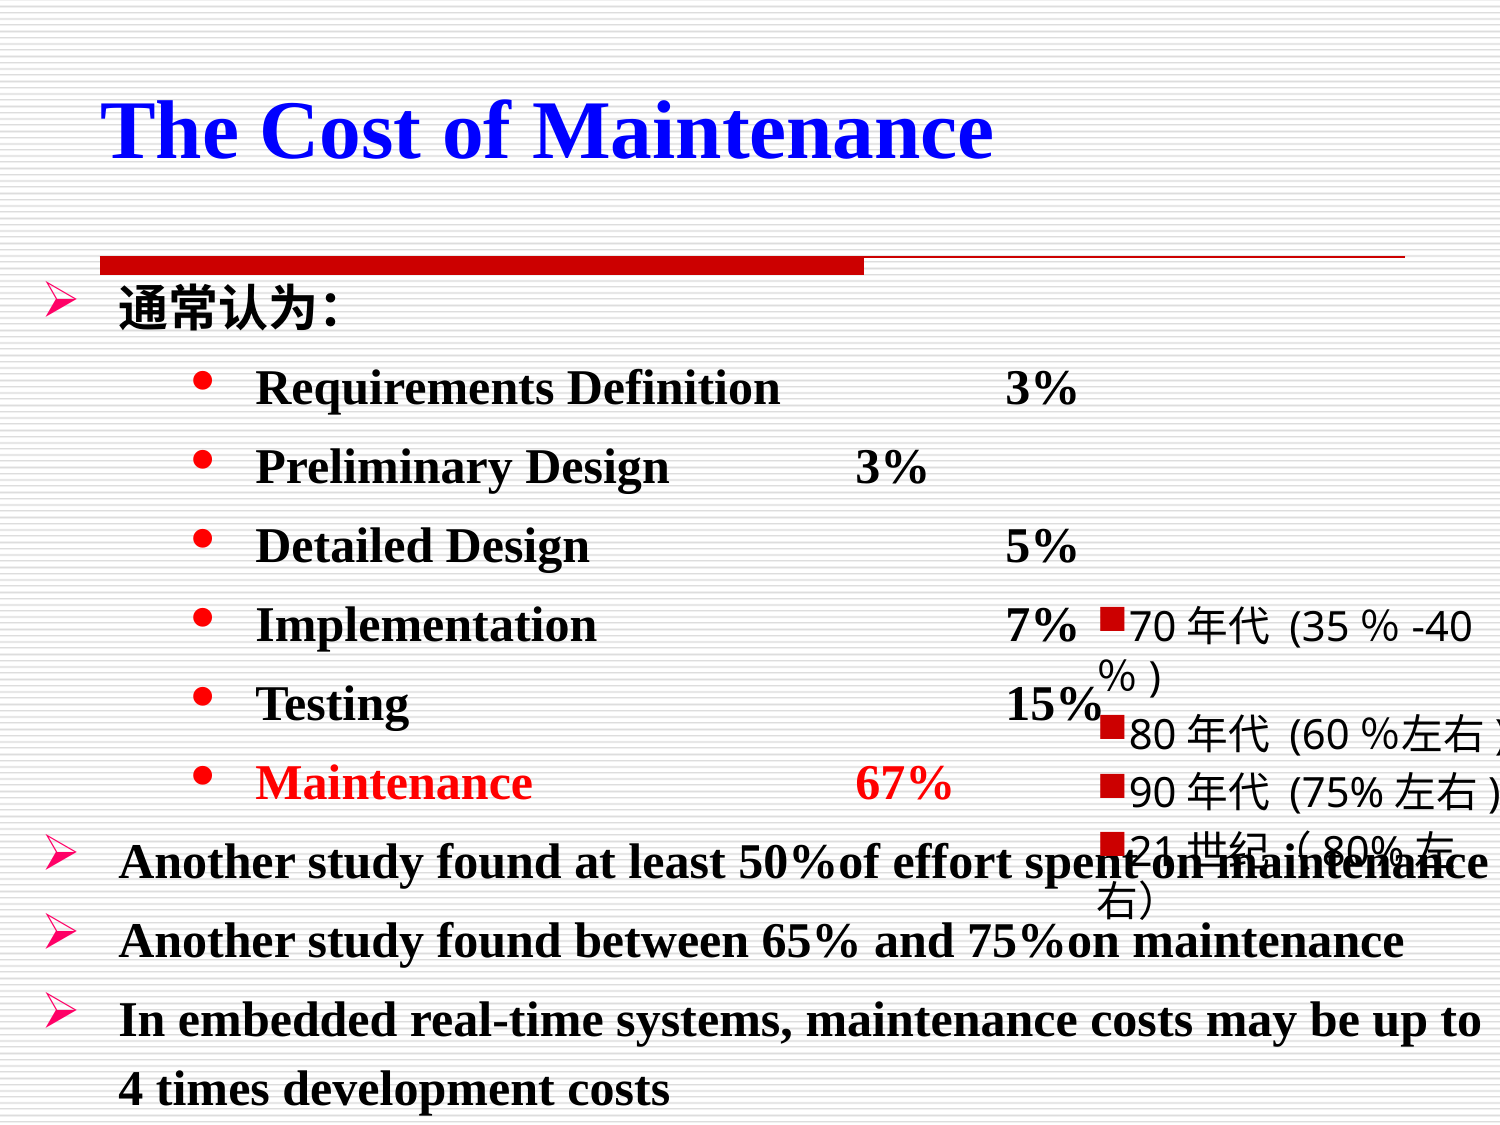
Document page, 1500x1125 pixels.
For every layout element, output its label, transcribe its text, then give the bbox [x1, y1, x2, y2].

text_box 70年代 (35％-40％) 80年代 (60％左右) 90年代 (75%左右) 21世纪（80%左右） [1082, 592, 1500, 851]
text_box 通常认为： Requirements Definition 3% Preliminary Design 3% Detailed Design 5% Implementation 7% Testing 15% Maintenance 67% Another study found at least 50%of effort spent on maintenance Another study found between 65% and 75%on maintenance In embedded real-time systems, maintenance costs may be up to 4 times development costs [26, 259, 1500, 1111]
picture [0, 0, 1500, 1125]
text_box The Cost of Maintenance [85, 75, 1261, 176]
